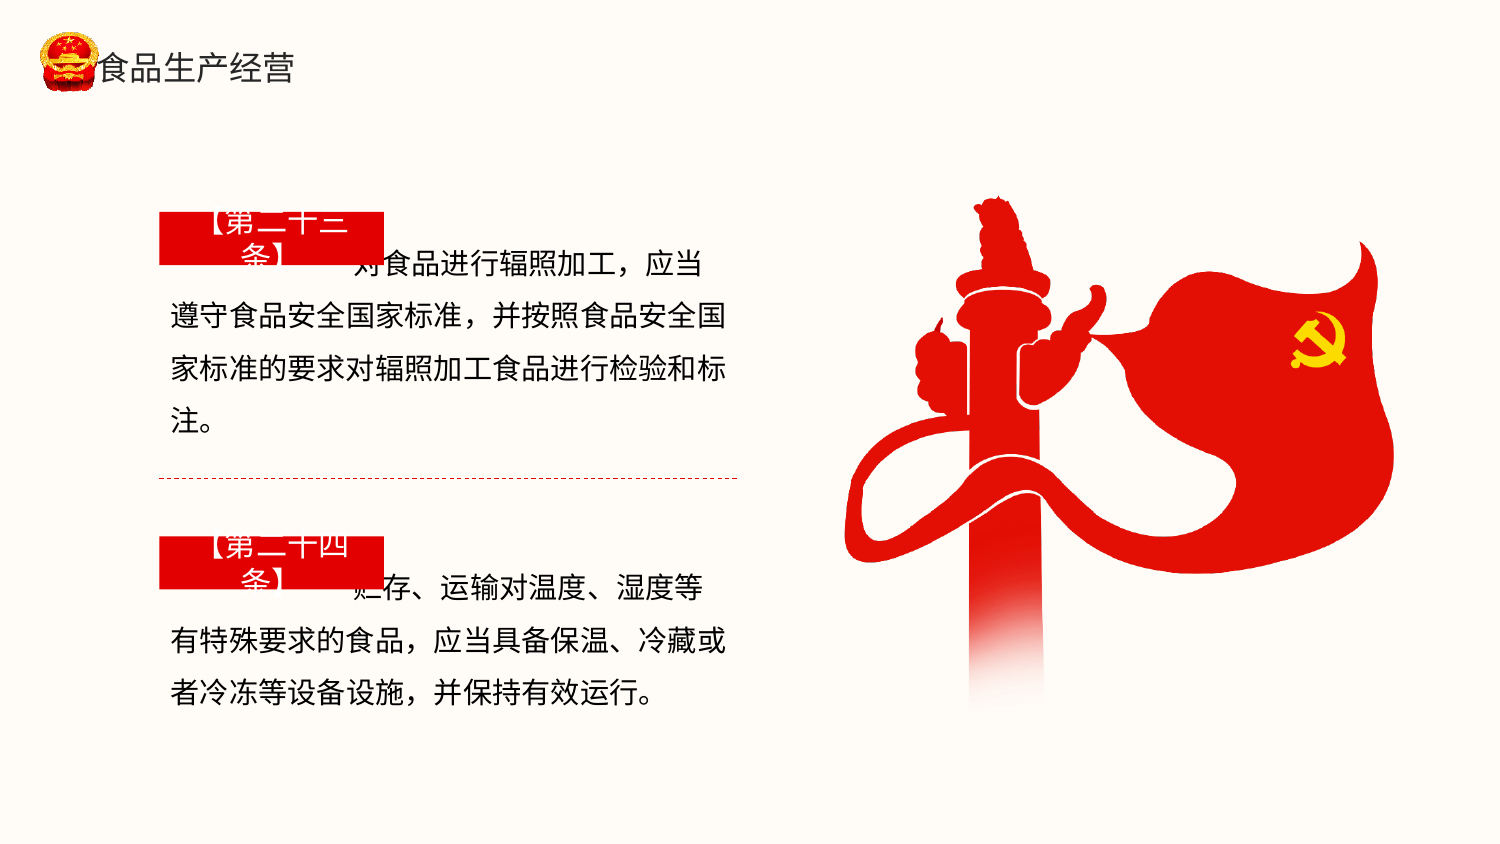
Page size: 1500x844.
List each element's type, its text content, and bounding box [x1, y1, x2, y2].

text_box 【第二十四条】 [158, 535, 385, 591]
picture [31, 21, 104, 97]
text_box 贮存、运输对温度、湿度等有特殊要求的食品，应当具备保温、冷藏或者冷冻等设备设施，并保持有效运行。 [159, 546, 662, 715]
text_box 【第二十三条】 [158, 211, 385, 266]
text_box 对食品进行辐照加工，应当遵守食品安全国家标准，并按照食品安全国家标准的要求对辐照加工食品进行检验和标注。 [159, 222, 662, 443]
text_box 食品生产经营 [81, 37, 588, 98]
picture [662, 112, 1500, 779]
